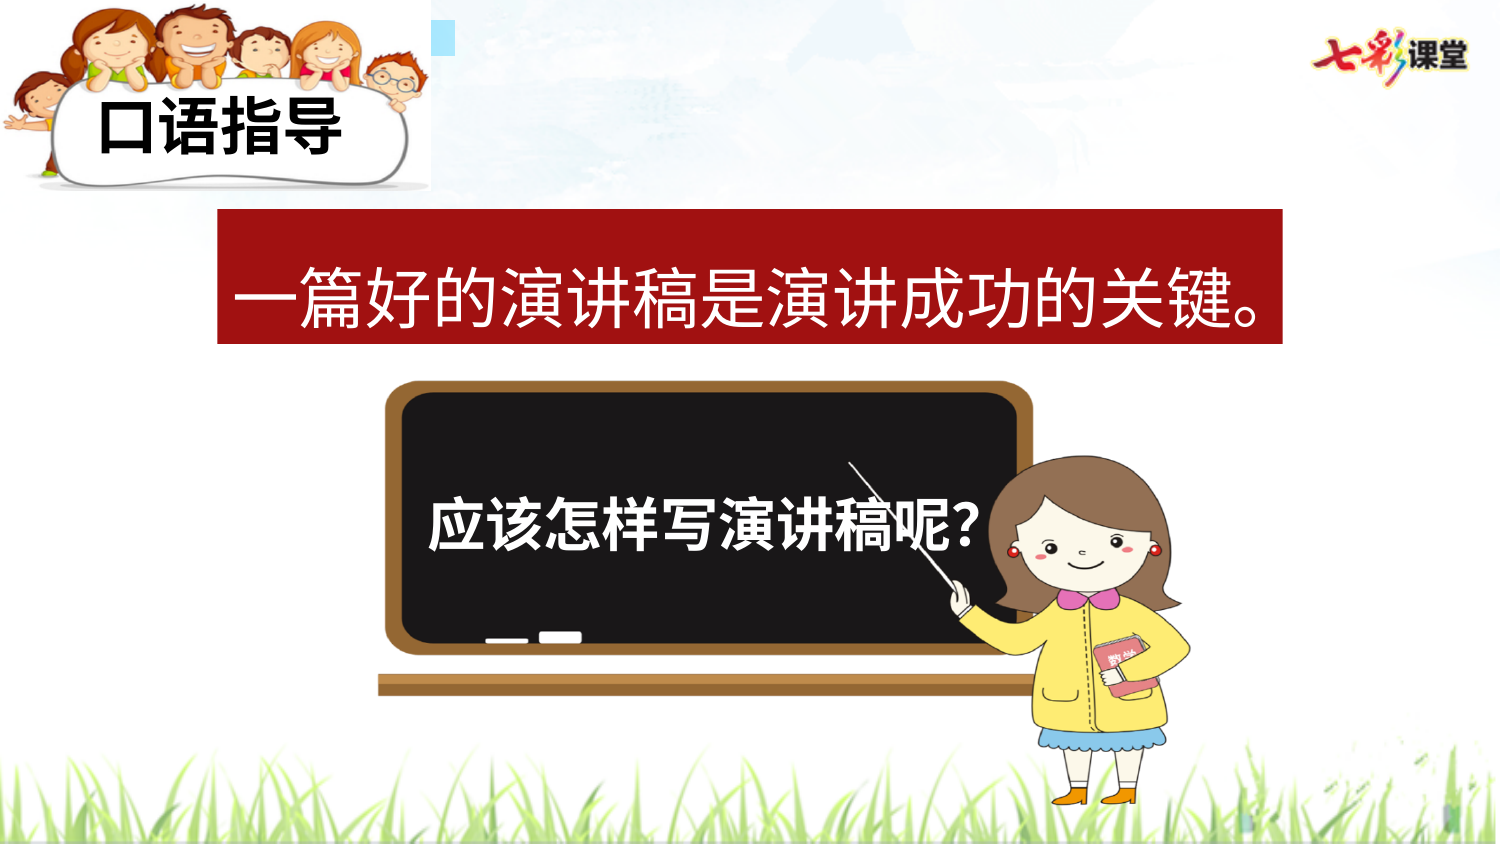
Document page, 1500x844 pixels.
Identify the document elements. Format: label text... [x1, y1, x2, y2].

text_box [213, 307, 1287, 844]
text_box 一篇好的演讲稿是演讲成功的关键。 [217, 209, 1283, 306]
picture [0, 0, 1500, 844]
